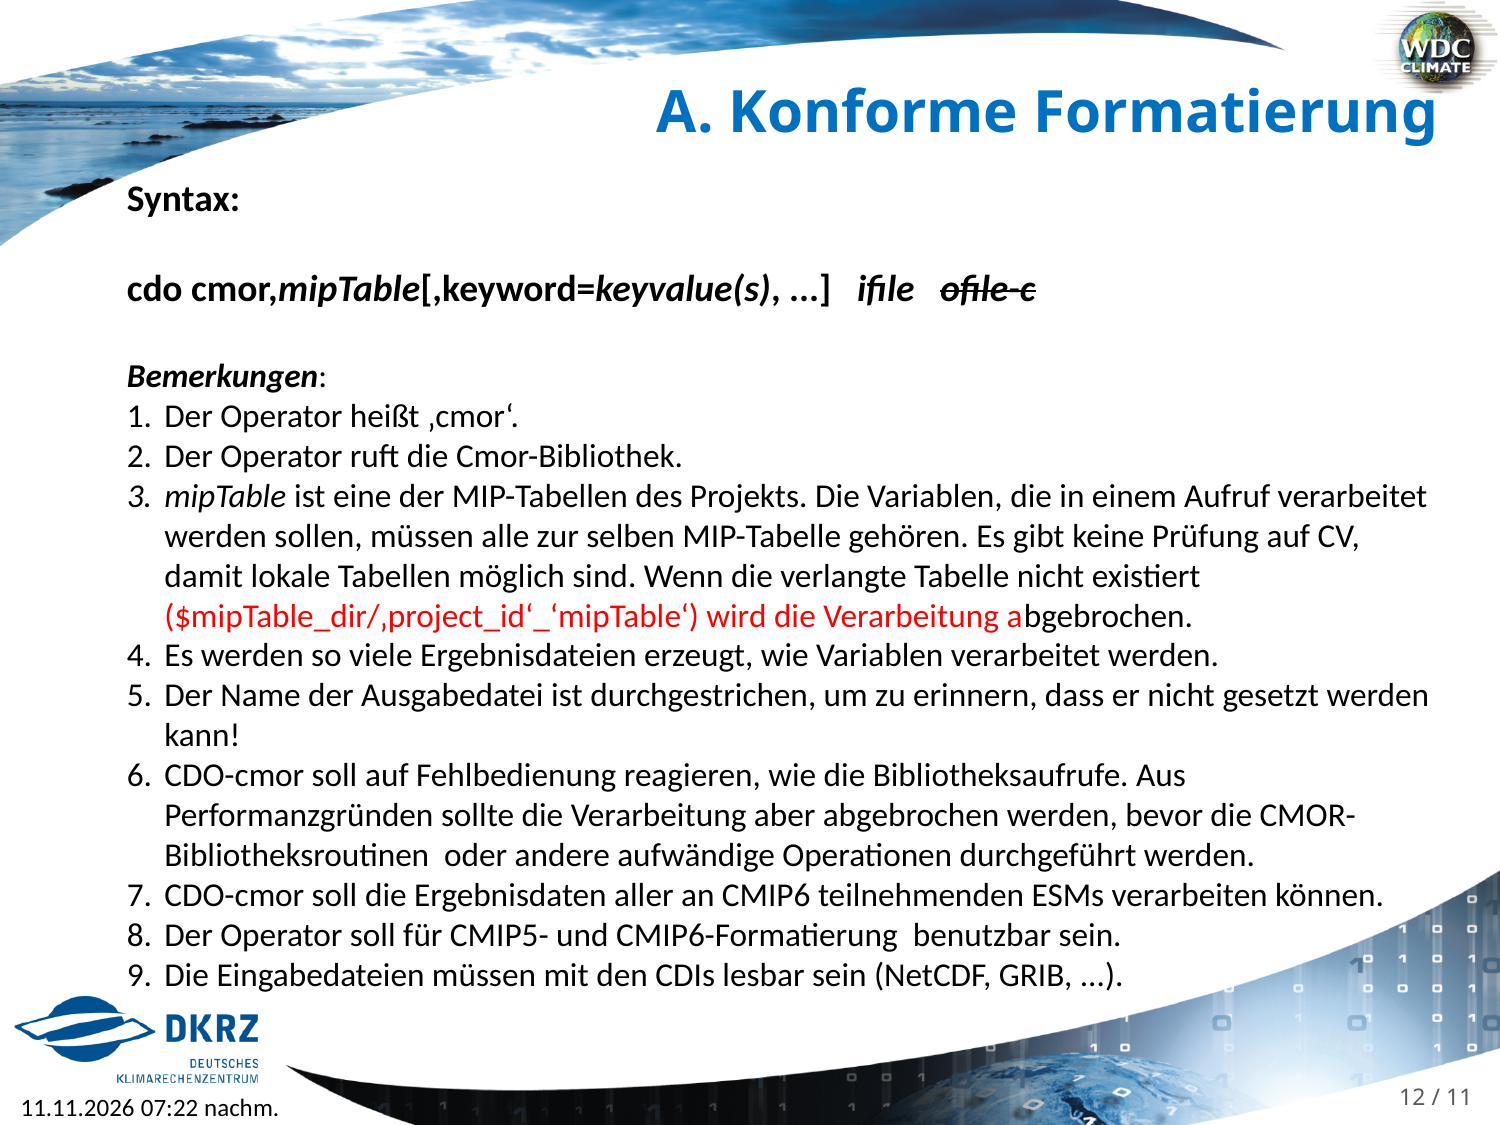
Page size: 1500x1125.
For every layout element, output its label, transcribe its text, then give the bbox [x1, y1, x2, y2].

picture [14, 996, 258, 1083]
picture [0, 0, 1288, 246]
text_box Syntax: cdo cmor,mipTable[,keyword=keyvalue(s), ...] ifile ofile-c Bemerkungen: Der Operator heißt ‚cmor‘. Der Operator ruft die Cmor-Bibliothek. mipTable ist eine der MIP-Tabellen des Projekts. Die Variablen, die in einem Aufruf verarbeitet werden sollen, müssen alle zur selben MIP-Tabelle gehören. Es gibt keine Prüfung auf CV, damit lokale Tabellen möglich sind. Wenn die verlangte Tabelle nicht existiert ($mipTable_dir/‚project_id‘_‘mipTable‘) wird die Verarbeitung abgebrochen. Es werden so viele Ergebnisdateien erzeugt, wie Variablen verarbeitet werden. Der Name der Ausgabedatei ist durchgestrichen, um zu erinnern, dass er nicht gesetzt werden kann! CDO-cmor soll auf Fehlbedienung reagieren, wie die Bibliotheksaufrufe. Aus Performanzgründen sollte die Verarbeitung aber abgebrochen werden, bevor die CMOR-Bibliotheksroutinen oder andere aufwändige Operationen durchgeführt werden. CDO-cmor soll die Ergebnisdaten aller an CMIP6 teilnehmenden ESMs verarbeiten können. Der Operator soll für CMIP5- und CMIP6-Formatierung benutzbar sein. Die Eingabedateien müssen mit den CDIs lesbar sein (NetCDF, GRIB, ...). [112, 166, 1453, 1031]
picture [1371, 0, 1500, 94]
picture [285, 867, 1500, 1125]
text_box A. Konforme Formatierung [177, 66, 1453, 152]
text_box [507, 851, 659, 1003]
